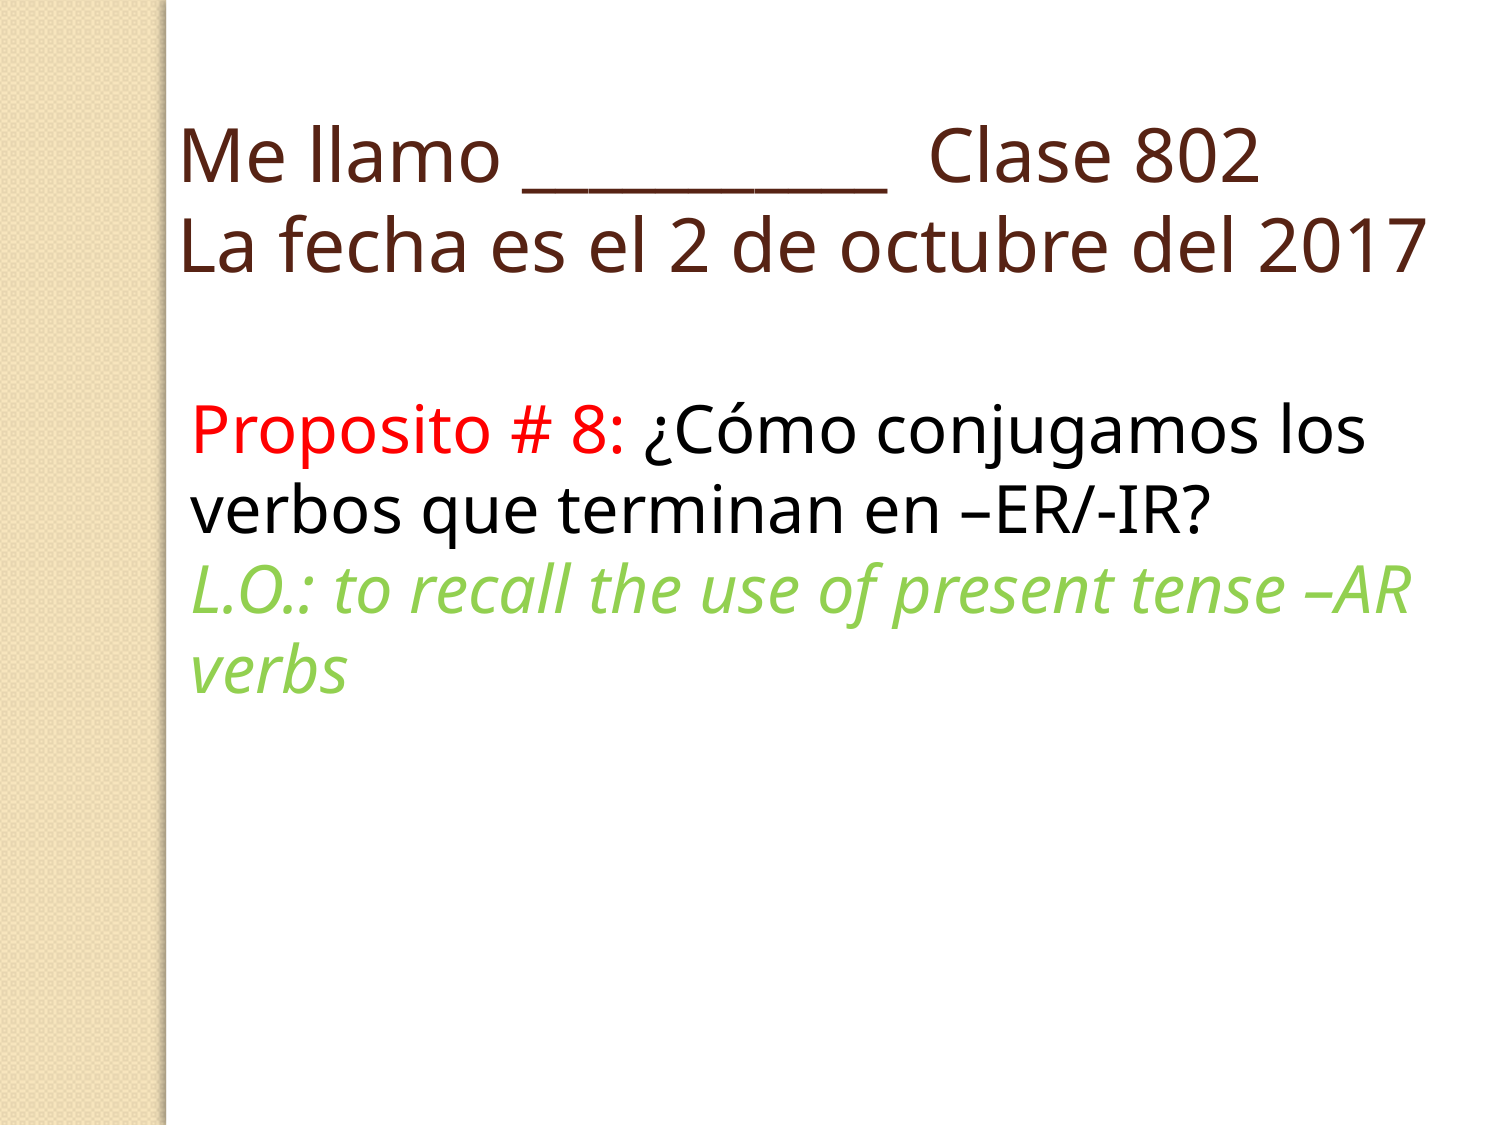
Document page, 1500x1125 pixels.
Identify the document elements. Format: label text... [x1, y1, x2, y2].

text_box Proposito # 8: ¿Cómo conjugamos los verbos que terminan en –ER/-IR? L.O.: to recall the use of present tense –AR verbs [162, 379, 1450, 715]
text_box Me llamo ___________ Clase 802 La fecha es el 2 de octubre del 2017 [162, 99, 1500, 288]
